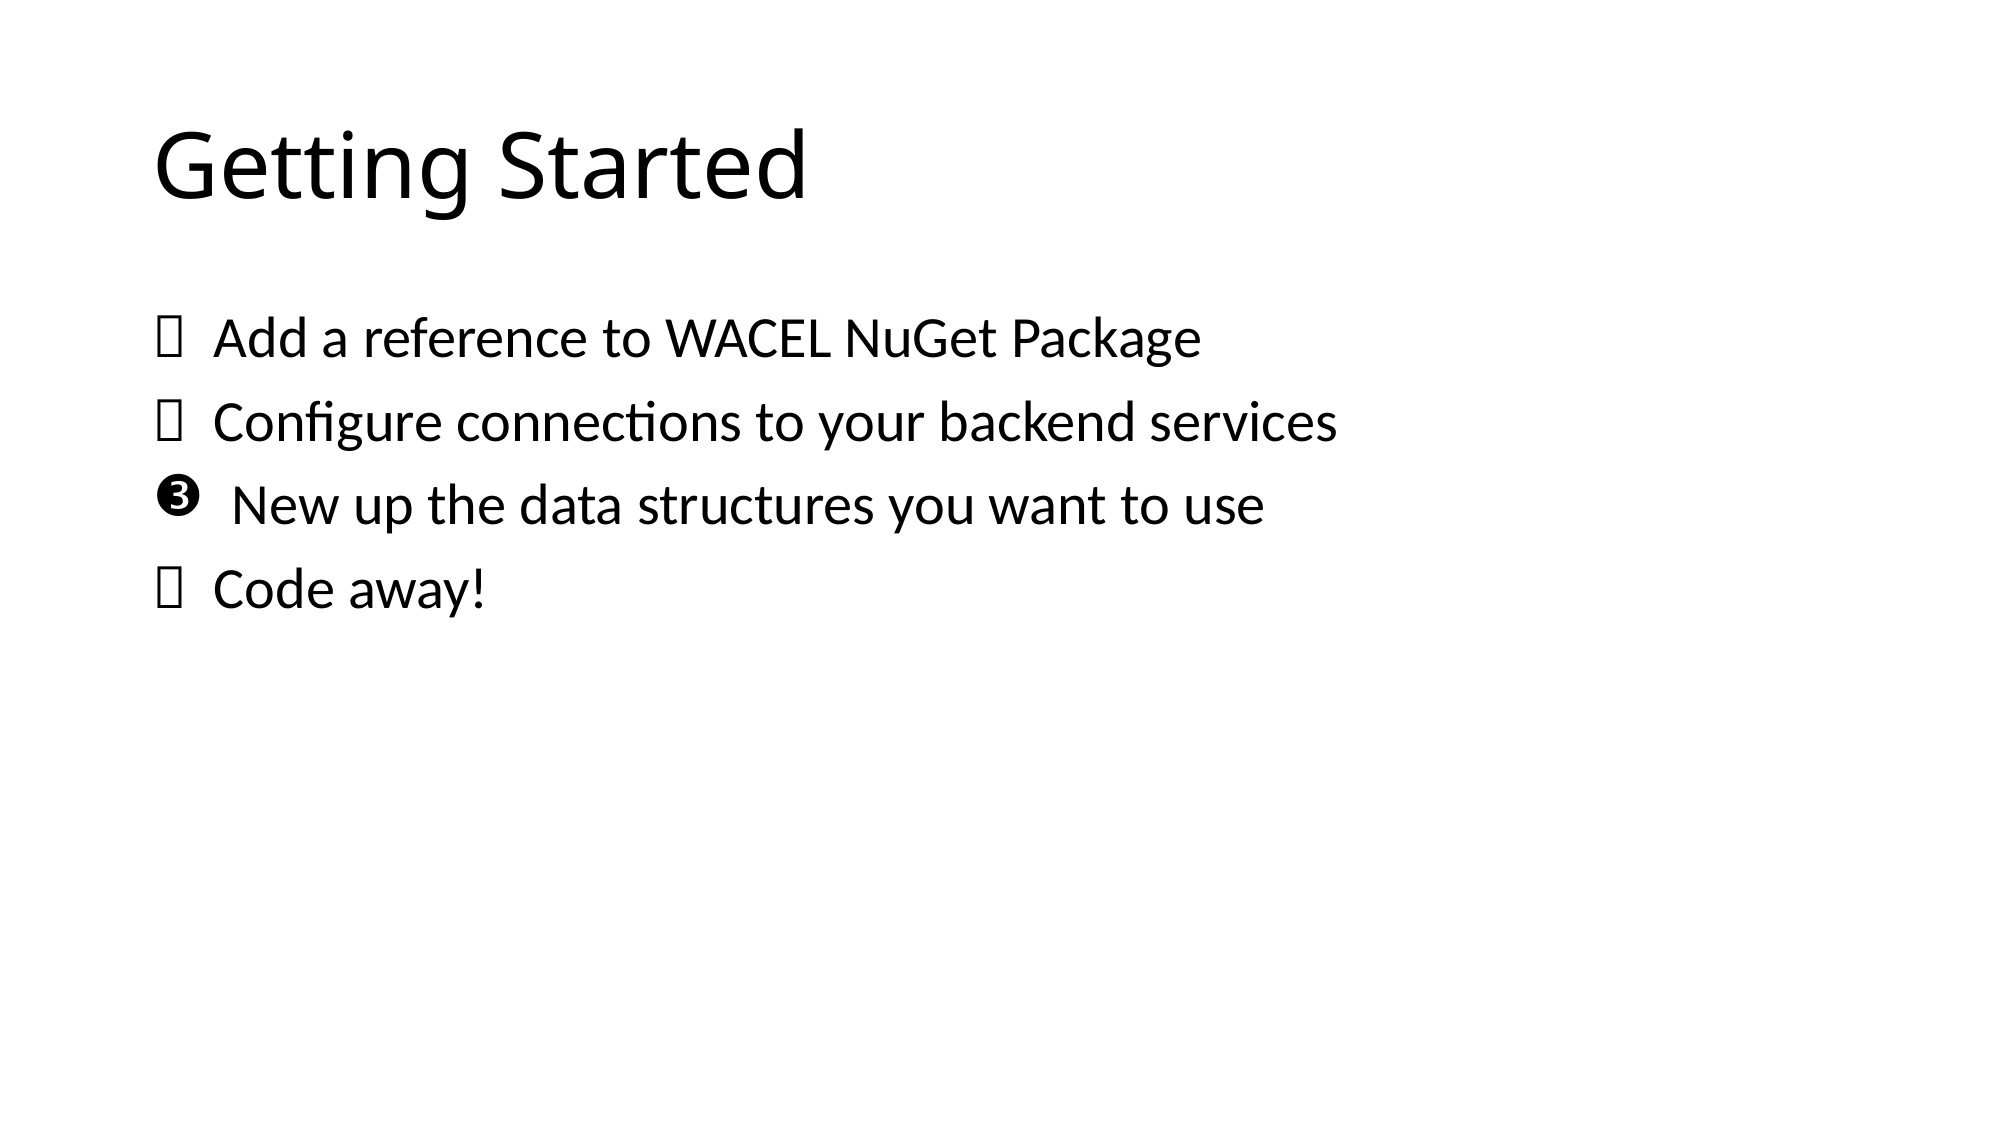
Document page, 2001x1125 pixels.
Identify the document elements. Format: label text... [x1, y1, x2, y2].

list  Add a reference to WACEL NuGet Package  Configure connections to your backend services New up the data structures you want to use  Code away! [137, 299, 1863, 1014]
title Getting Started [137, 59, 1863, 278]
